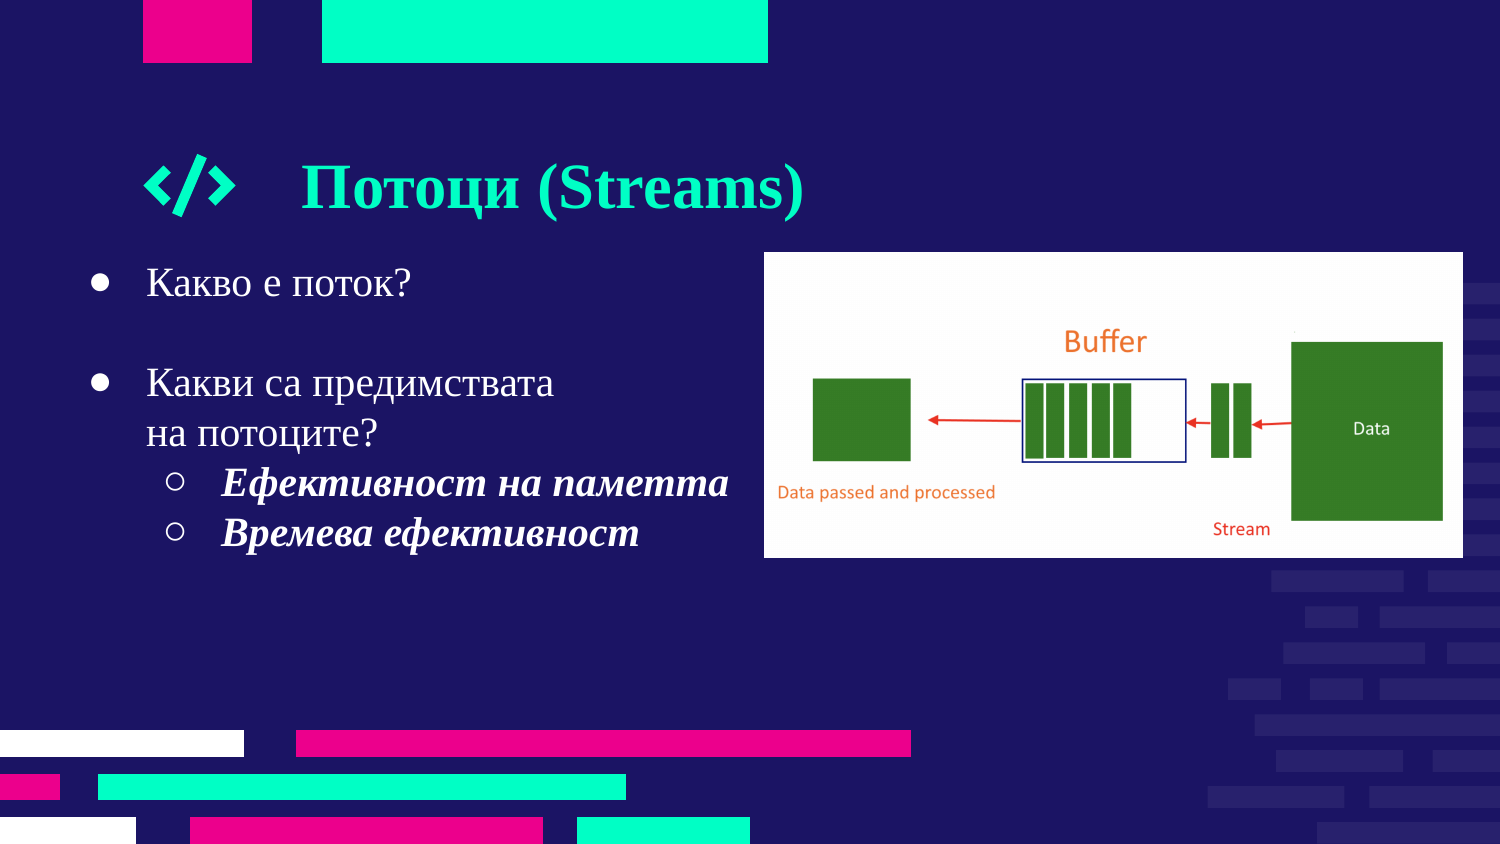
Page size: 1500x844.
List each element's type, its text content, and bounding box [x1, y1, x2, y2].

picture [764, 252, 1463, 558]
text_box Какво е поток? Какви са предимствата на потоците? Ефективност на паметта Времева ефективност [55, 240, 861, 571]
title Потоци (Streams) [286, 129, 936, 239]
